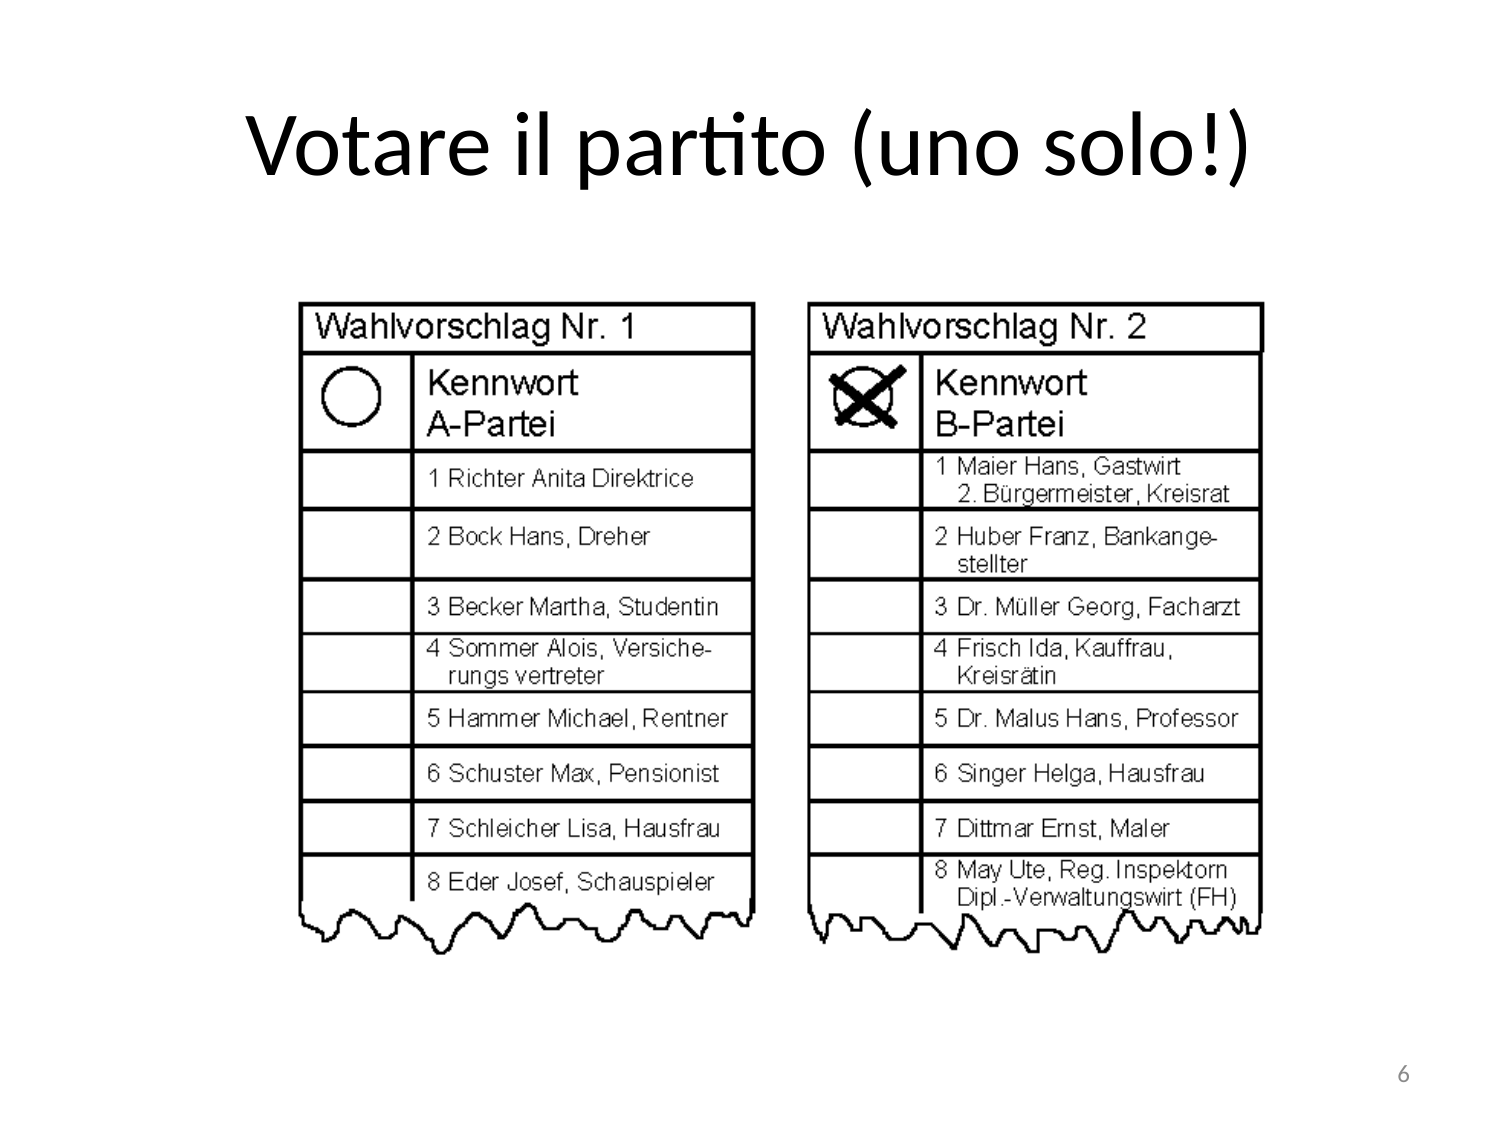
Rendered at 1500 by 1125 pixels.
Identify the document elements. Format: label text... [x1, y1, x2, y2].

slide_number 6 [1074, 1042, 1425, 1103]
title Votare il partito (uno solo!) [75, 45, 1425, 233]
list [229, 266, 1341, 987]
